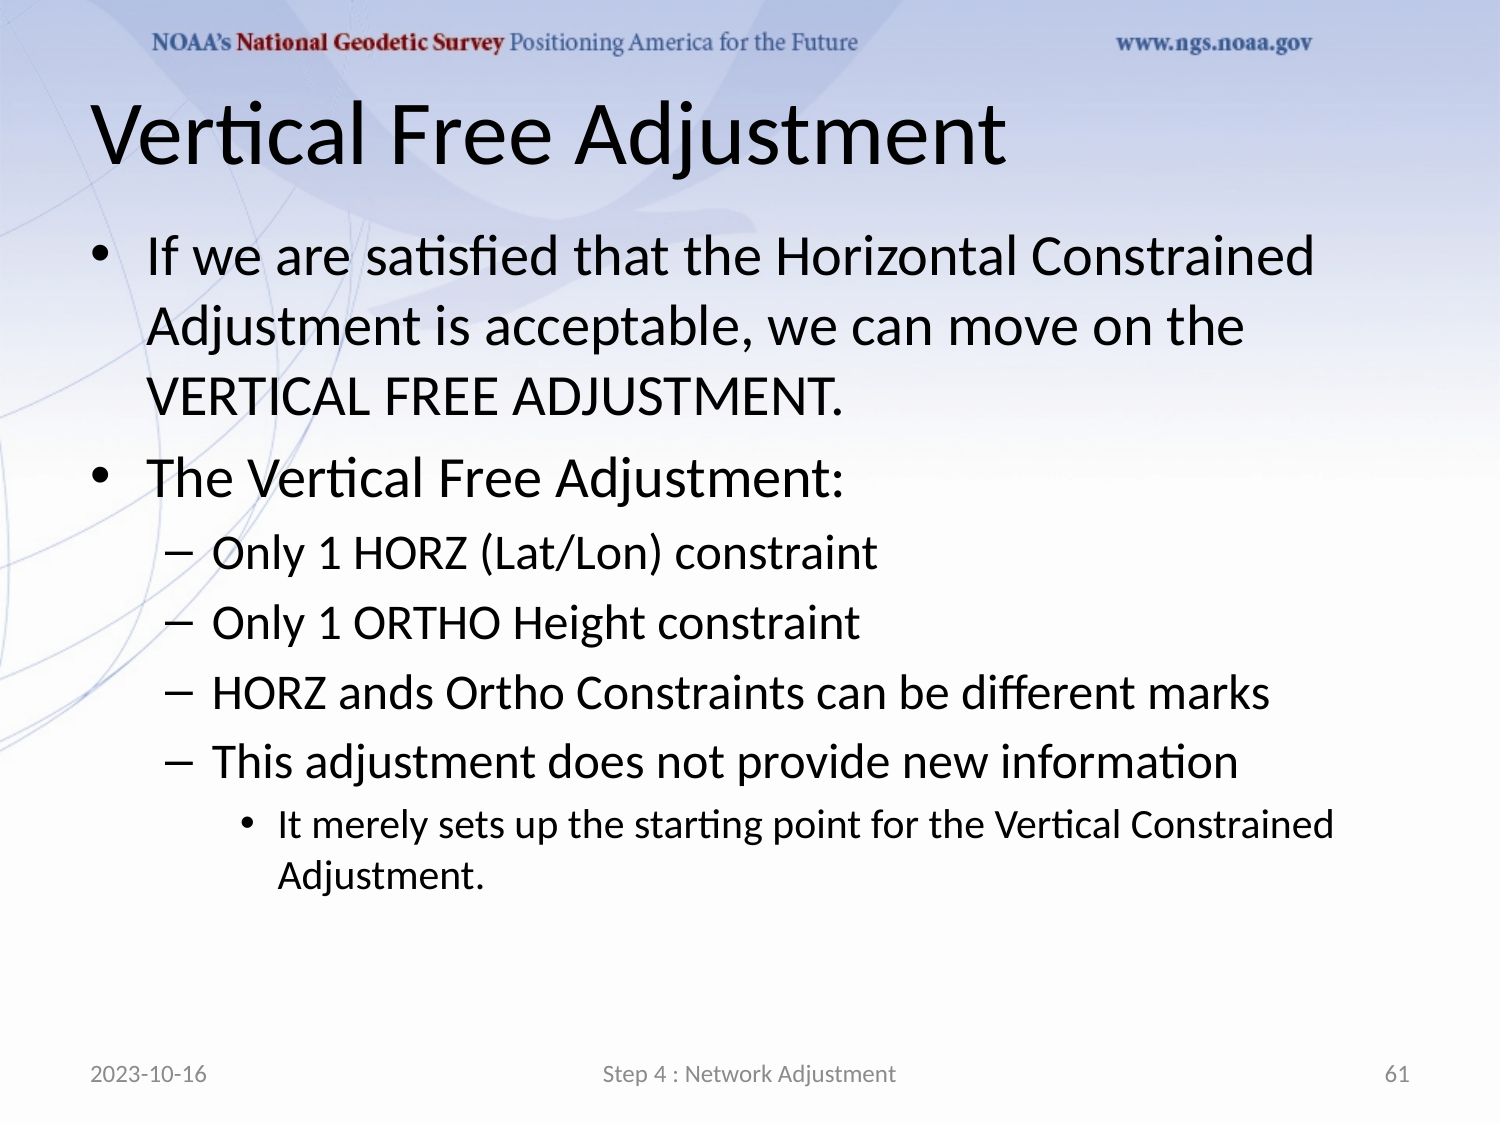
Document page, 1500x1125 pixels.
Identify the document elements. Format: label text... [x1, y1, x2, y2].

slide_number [75, 1042, 425, 1103]
title Vertical Free Adjustment [74, 74, 1426, 181]
slide_number 61 [1074, 1042, 1425, 1103]
footer Step 4 : Network Adjustment [512, 1042, 988, 1103]
list If we are satisfied that the Horizontal Constrained Adjustment is acceptable, we can move on the VERTICAL FREE ADJUSTMENT. The Vertical Free Adjustment: Only 1 HORZ (Lat/Lon) constraint Only 1 ORTHO Height constraint HORZ ands Ortho Constraints can be different marks This adjustment does not provide new information It merely sets up the starting point for the Vertical Constrained Adjustment. [74, 209, 1426, 1021]
picture [0, 0, 1500, 1125]
